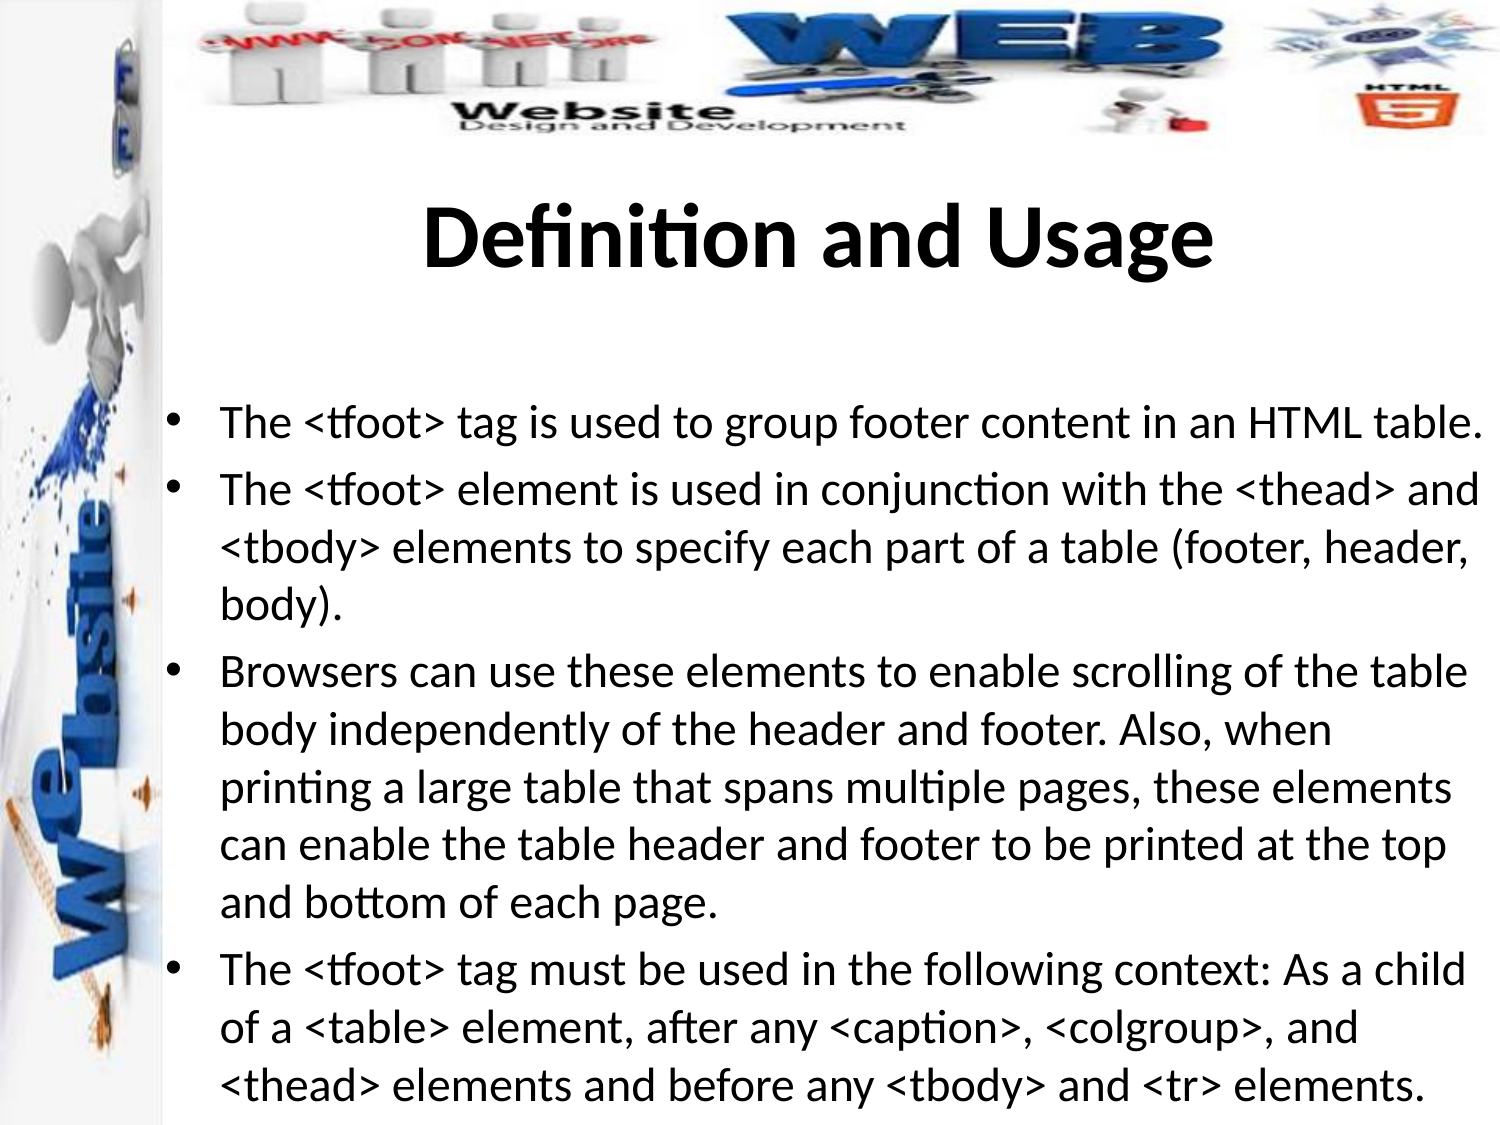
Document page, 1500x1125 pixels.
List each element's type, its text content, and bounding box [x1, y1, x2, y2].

picture [0, 0, 1500, 1125]
list The <tfoot> tag is used to group footer content in an HTML table. The <tfoot> element is used in conjunction with the <thead> and <tbody> elements to specify each part of a table (footer, header, body). Browsers can use these elements to enable scrolling of the table body independently of the header and footer. Also, when printing a large table that spans multiple pages, these elements can enable the table header and footer to be printed at the top and bottom of each page. The <tfoot> tag must be used in the following context: As a child of a <table> element, after any <caption>, <colgroup>, and <thead> elements and before any <tbody> and <tr> elements. [150, 382, 1500, 1125]
title Definition and Usage [144, 137, 1495, 325]
